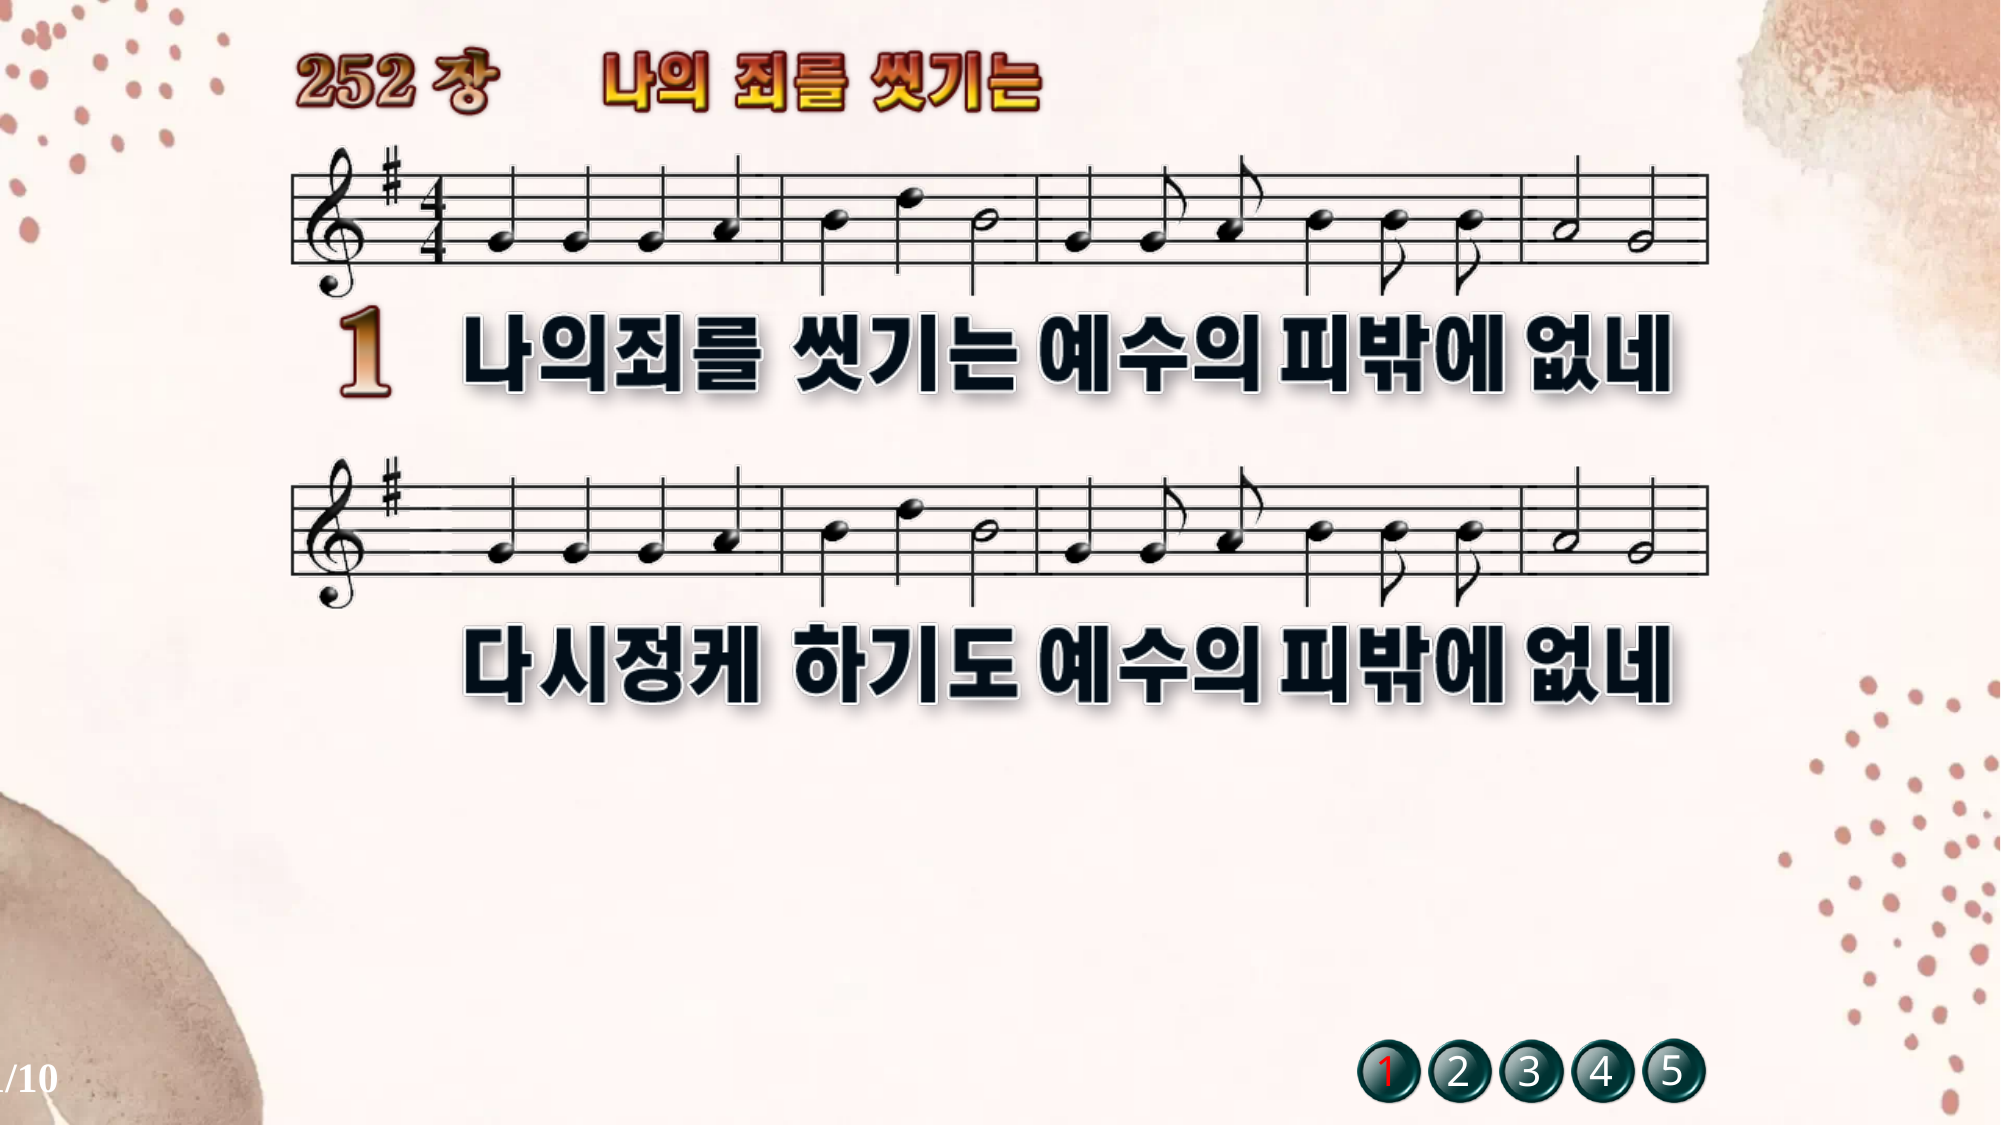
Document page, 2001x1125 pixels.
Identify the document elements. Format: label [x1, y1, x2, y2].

text_box [1354, 1035, 1424, 1106]
text_box [1425, 1035, 1496, 1106]
text_box [1568, 1035, 1638, 1106]
text_box [1496, 1035, 1567, 1106]
text_box [1639, 1034, 1709, 1106]
picture [0, 0, 2001, 1125]
